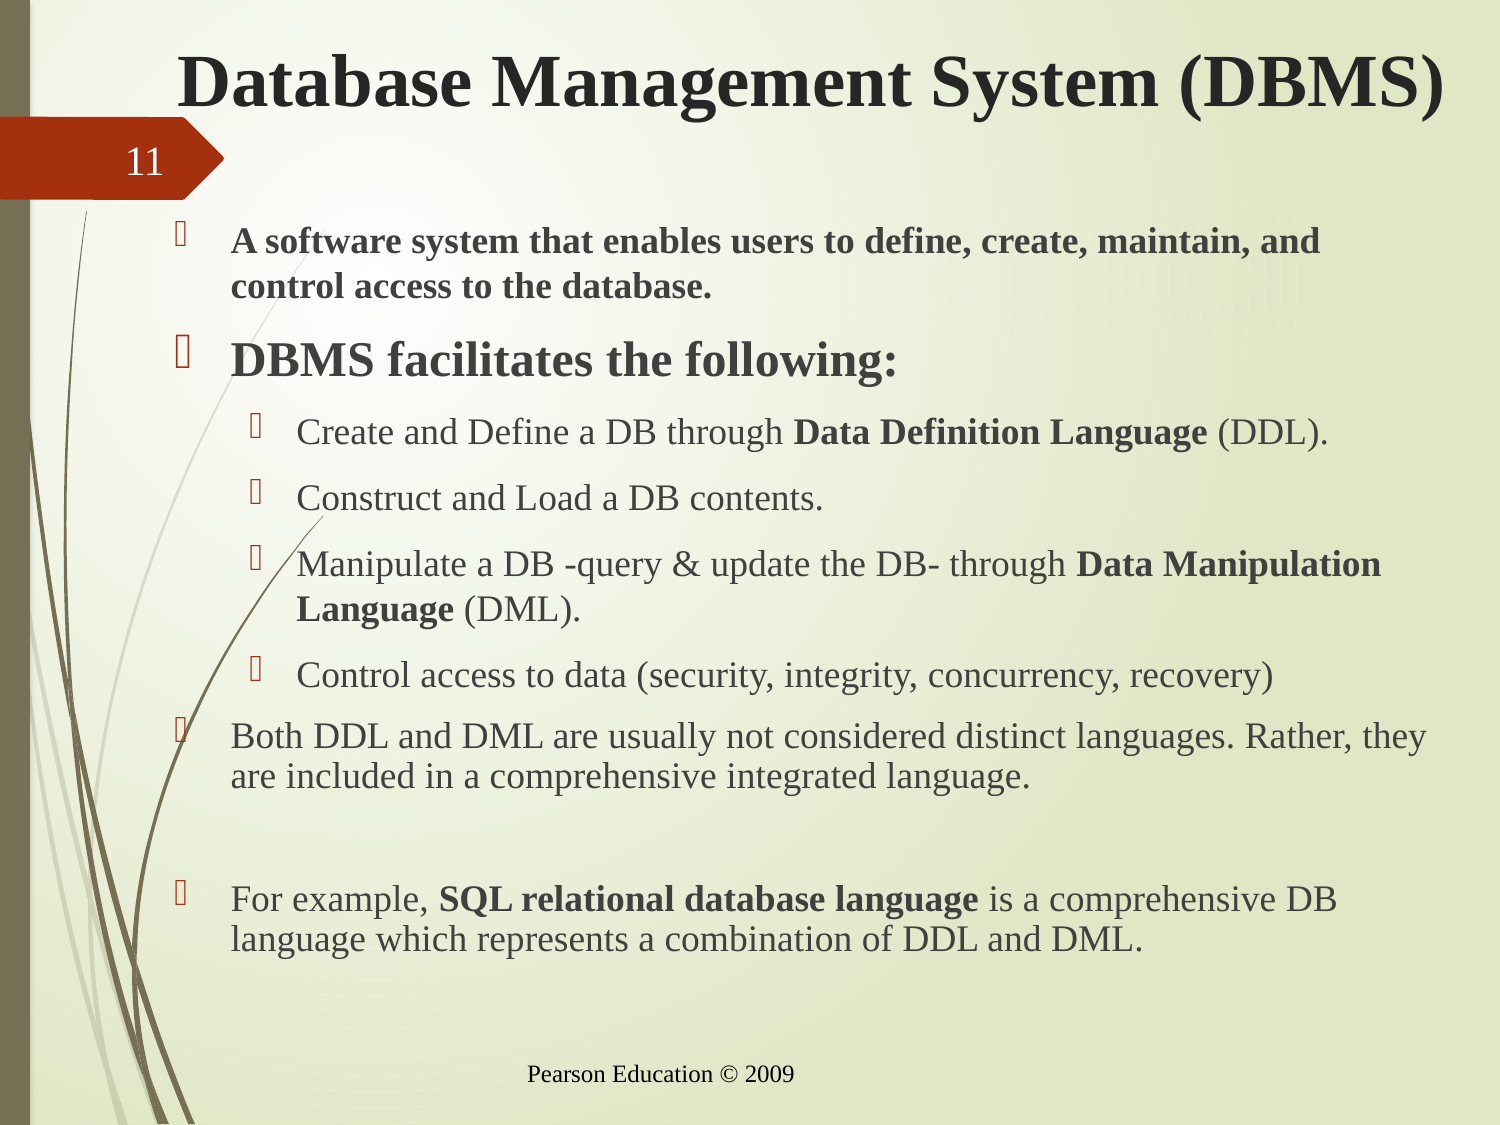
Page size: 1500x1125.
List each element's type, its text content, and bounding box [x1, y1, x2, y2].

slide_number 11 [83, 129, 180, 190]
text_box Pearson Education © 2009 [512, 1050, 1038, 1095]
title Database Management System (DBMS) [161, 24, 1481, 235]
list A software system that enables users to define, create, maintain, and control access to the database. DBMS facilitates the following: Create and Define a DB through Data Definition Language (DDL). Construct and Load a DB contents. Manipulate a DB -query & update the DB- through Data Manipulation Language (DML). Control access to data (security, integrity, concurrency, recovery) Both DDL and DML are usually not considered distinct languages. Rather, they are included in a comprehensive integrated language. For example, SQL relational database language is a comprehensive DB language which represents a combination of DDL and DML. [159, 208, 1459, 1050]
